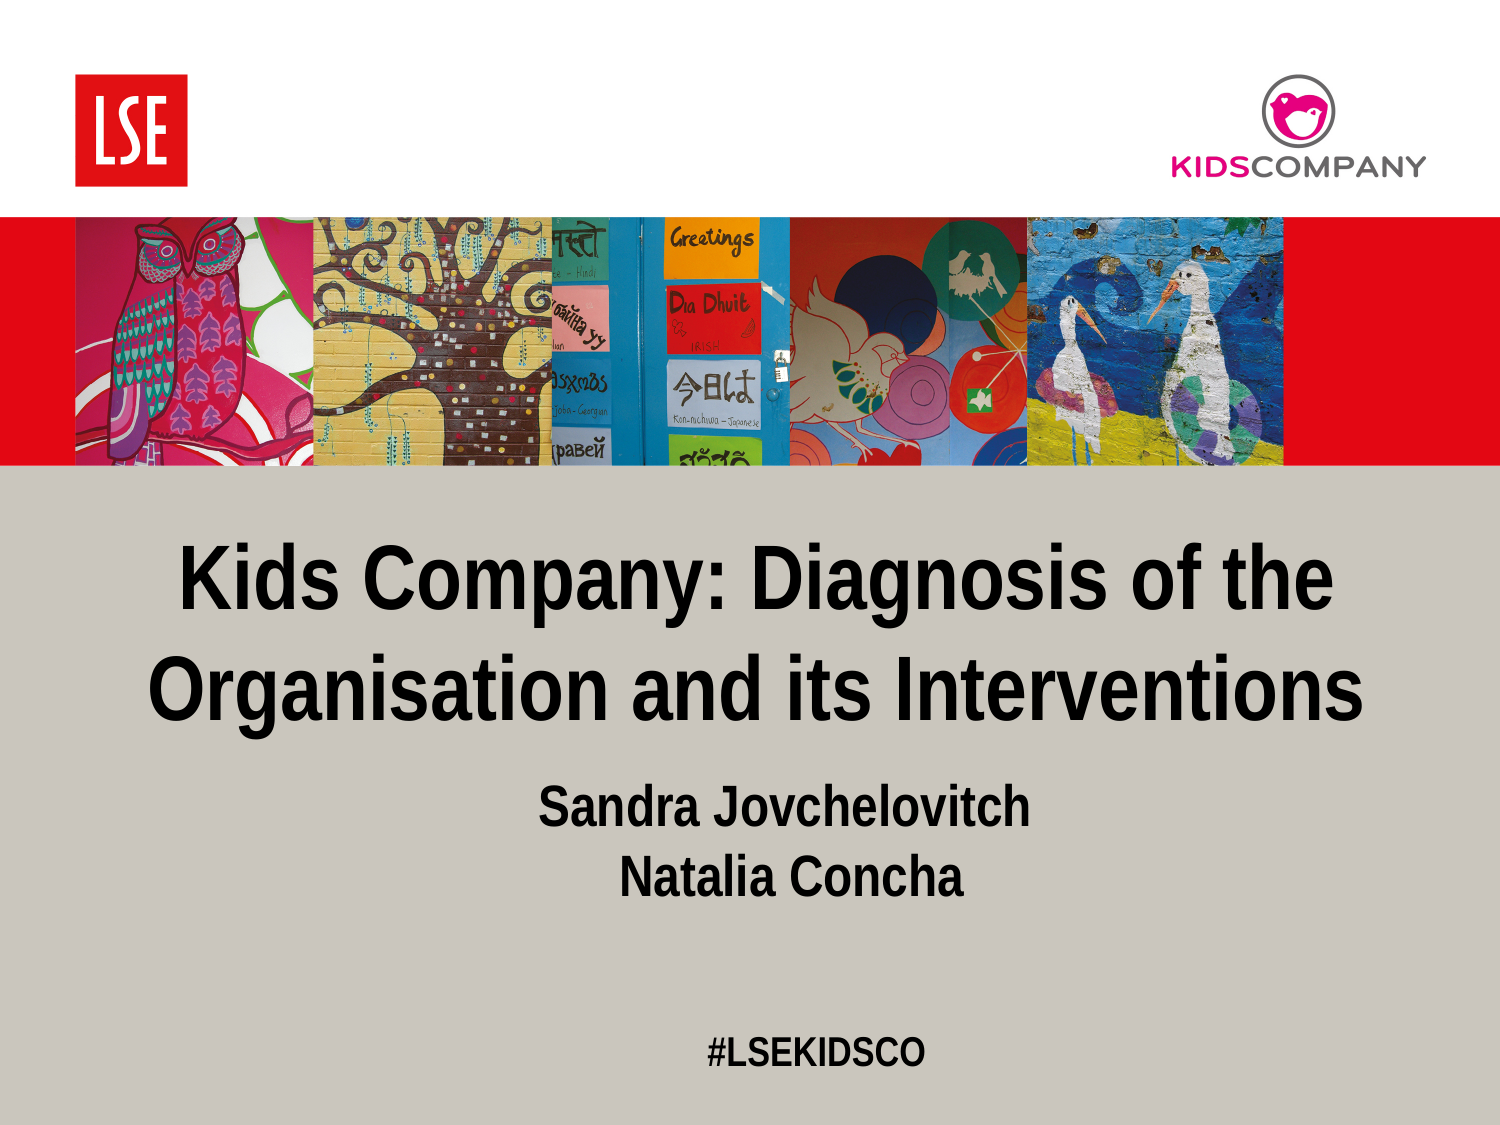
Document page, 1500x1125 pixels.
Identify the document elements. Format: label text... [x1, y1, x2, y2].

picture [0, 0, 1500, 1125]
subtitle #LSEKIDSCO [610, 916, 1024, 1083]
title Kids Company: Diagnosis of the Organisation and its Interventions [41, 496, 1474, 761]
text_box Sandra Jovchelovitch Natalia Concha [425, 760, 1158, 916]
